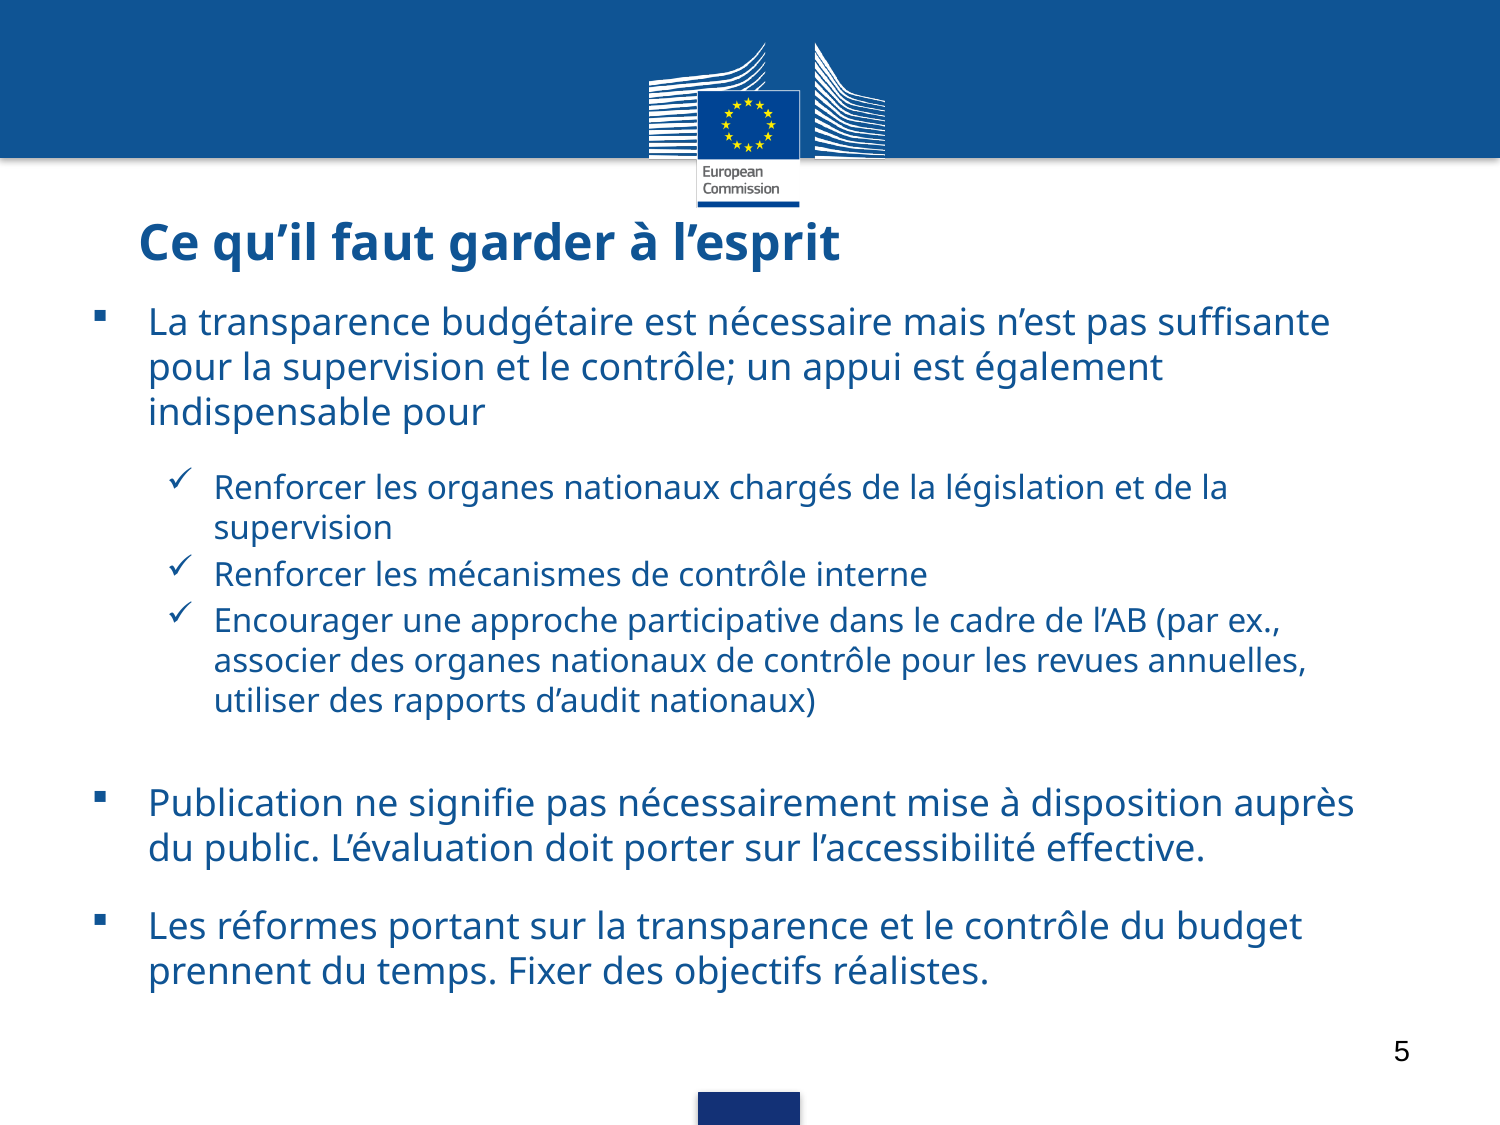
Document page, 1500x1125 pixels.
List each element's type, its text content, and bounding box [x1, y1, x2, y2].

list La transparence budgétaire est nécessaire mais n’est pas suffisante pour la supervision et le contrôle; un appui est également indispensable pour Renforcer les organes nationaux chargés de la législation et de la supervision Renforcer les mécanismes de contrôle interne Encourager une approche participative dans le cadre de l’AB (par ex., associer des organes nationaux de contrôle pour les revues annuelles, utiliser des rapports d’audit nationaux) Publication ne signifie pas nécessairement mise à disposition auprès du public. L’évaluation doit porter sur l’accessibilité effective. Les réformes portant sur la transparence et le contrôle du budget prennent du temps. Fixer des objectifs réalistes. [76, 290, 1427, 1018]
picture [649, 42, 885, 163]
slide_number 5 [1074, 1024, 1426, 1103]
title Ce qu’il faut garder à l’esprit [64, 163, 1416, 318]
